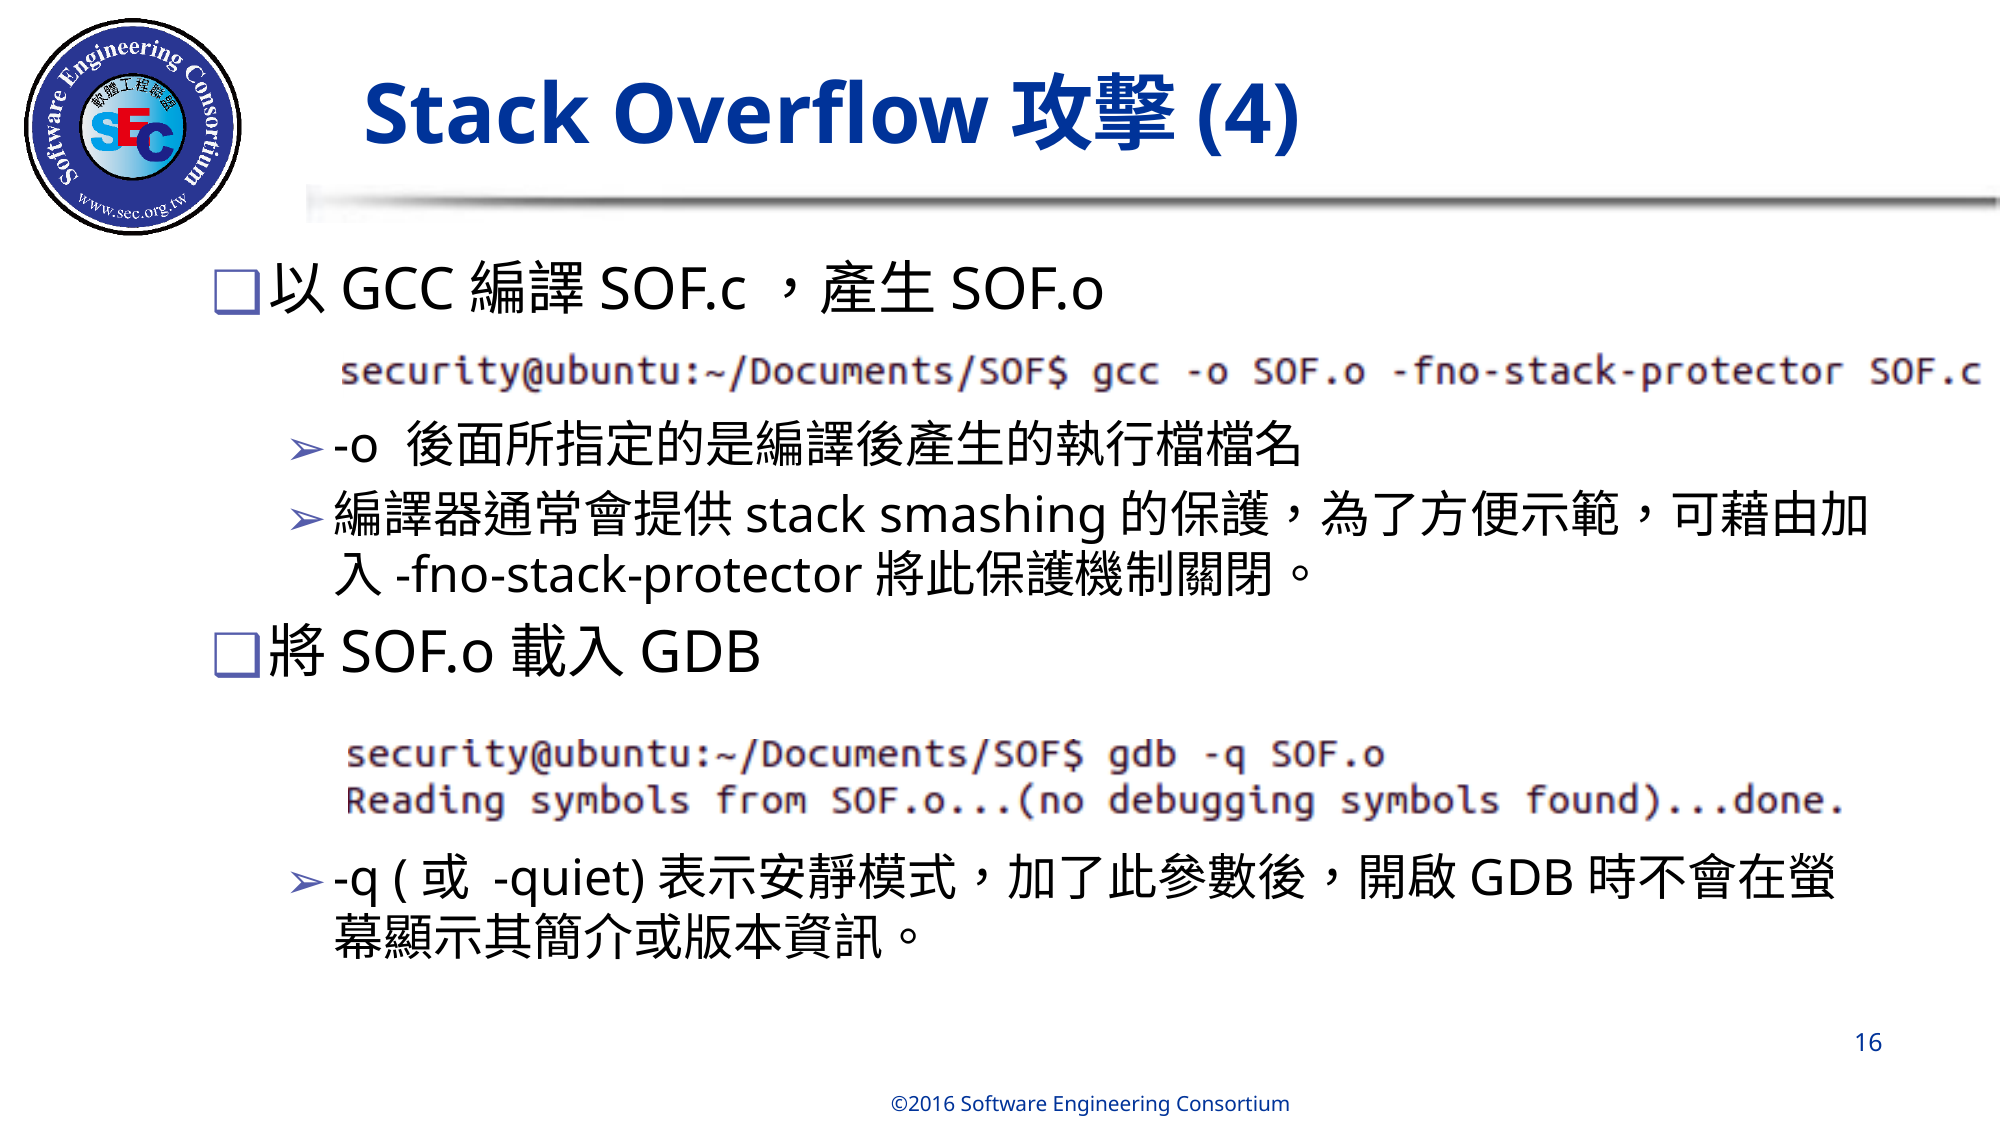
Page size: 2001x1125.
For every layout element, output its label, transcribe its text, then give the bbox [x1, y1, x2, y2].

slide_number ‹#› [1481, 1019, 1898, 1094]
picture [347, 739, 1847, 828]
picture [342, 351, 1994, 398]
picture [0, 0, 265, 259]
list 以GCC編譯SOF.c，產生SOF.o -o 後面所指定的是編譯後產生的執行檔檔名 編譯器通常會提供stack smashing的保護，為了方便示範，可藉由加入-fno-stack-protector將此保護機制關閉。 將SOF.o載入GDB -q (或 -quiet)表示安靜模式，加了此參數後，開啟GDB時不會在螢幕顯示其簡介或版本資訊。 [196, 243, 1898, 1000]
picture [306, 184, 2000, 223]
title Stack Overflow攻擊(4) [348, 42, 2000, 179]
